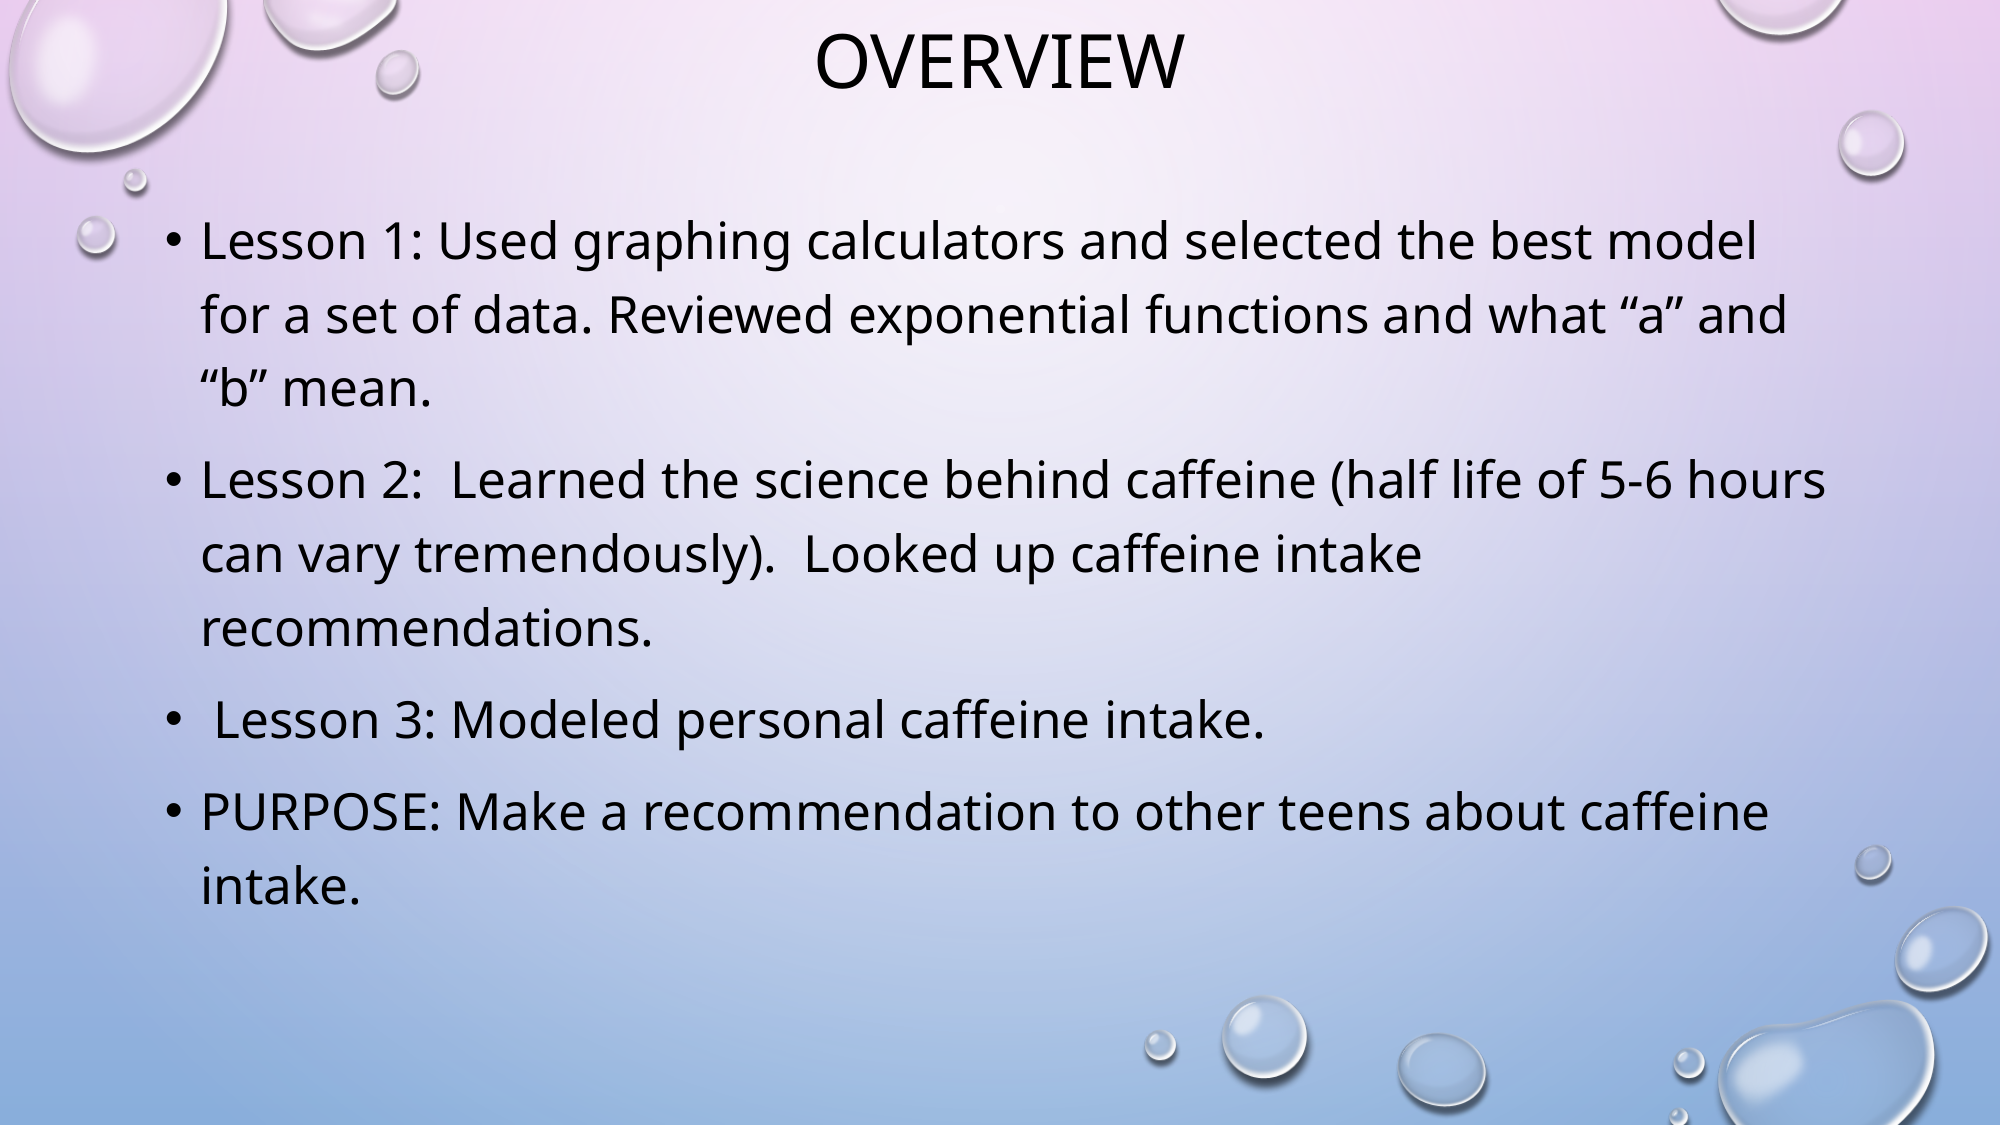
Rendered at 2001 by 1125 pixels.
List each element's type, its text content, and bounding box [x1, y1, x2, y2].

title Overview [149, 0, 1850, 188]
list Lesson 1: Used graphing calculators and selected the best model for a set of data. Reviewed exponential functions and what “a” and “b” mean. Lesson 2: Learned the science behind caffeine (half life of 5-6 hours can vary tremendously). Looked up caffeine intake recommendations. Lesson 3: Modeled personal caffeine intake. PURPOSE: Make a recommendation to other teens about caffeine intake. [149, 188, 1850, 930]
picture [0, 0, 2000, 1125]
